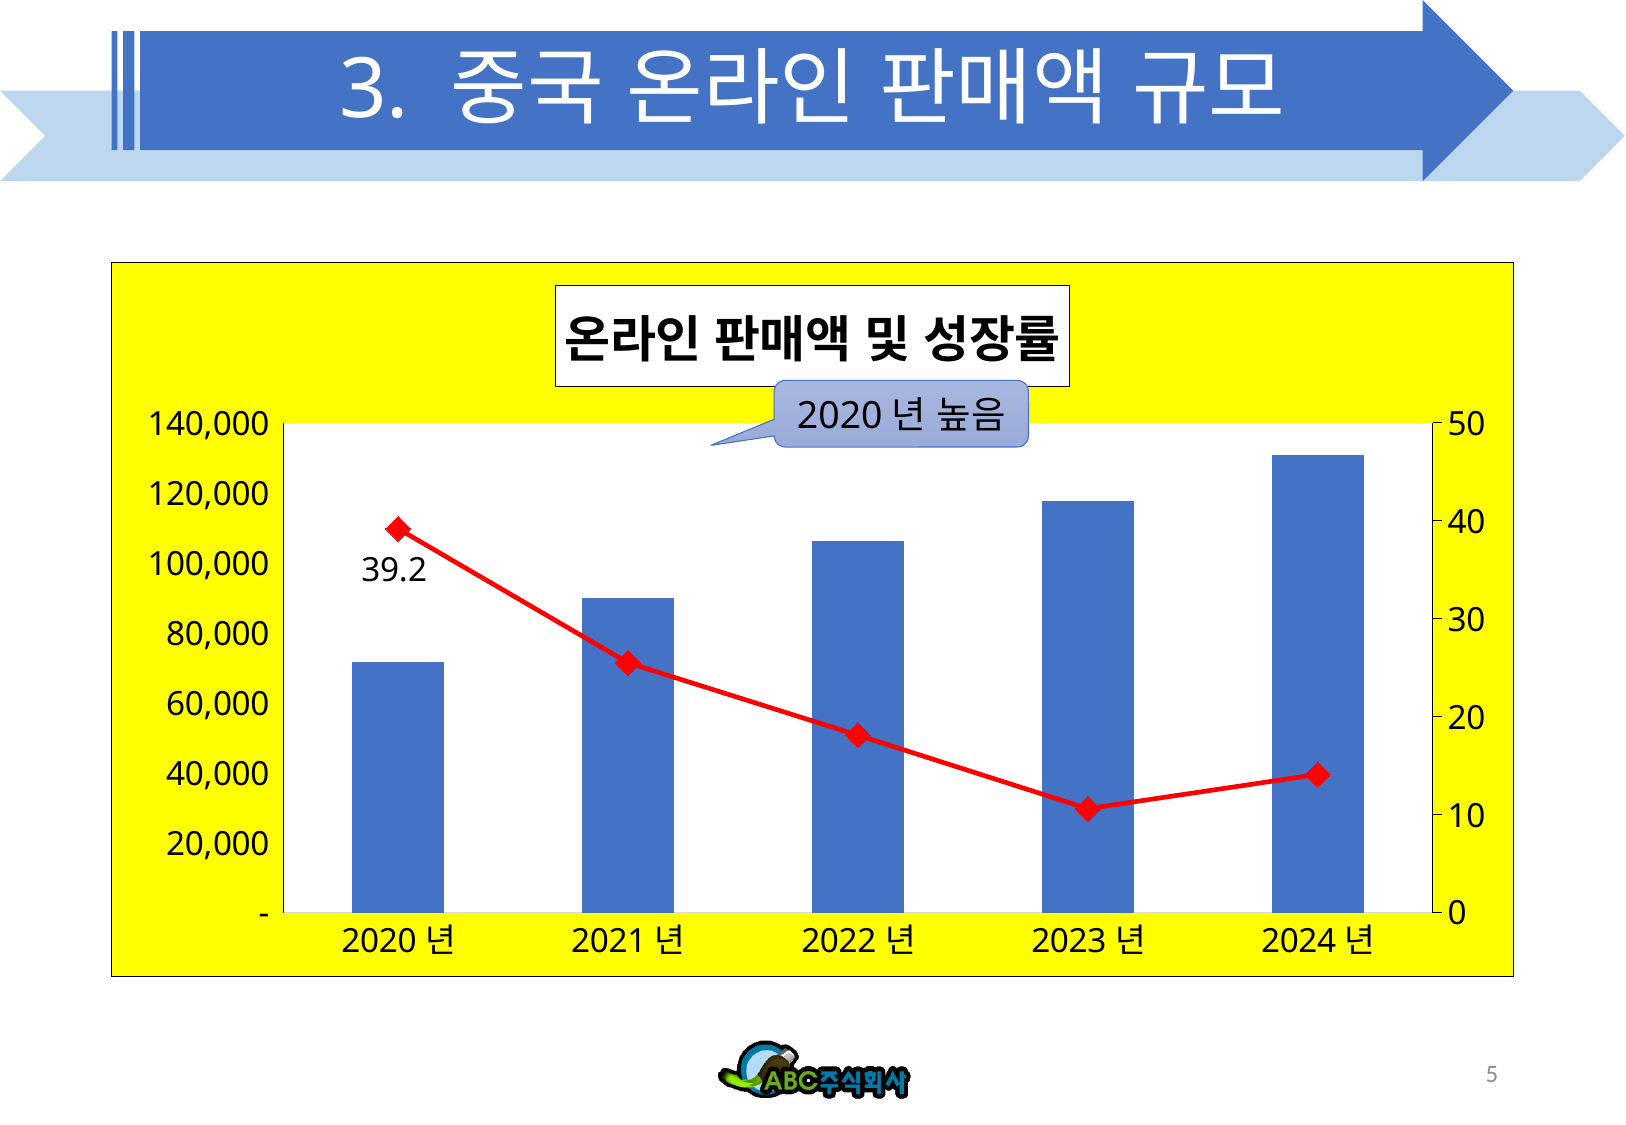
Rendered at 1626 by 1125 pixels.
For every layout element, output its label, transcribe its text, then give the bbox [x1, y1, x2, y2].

slide_number 5 [1147, 1042, 1514, 1103]
chart [111, 262, 1514, 977]
title 3. 중국 온라인 판매액 규모 [111, 0, 1514, 182]
picture [709, 1034, 916, 1103]
